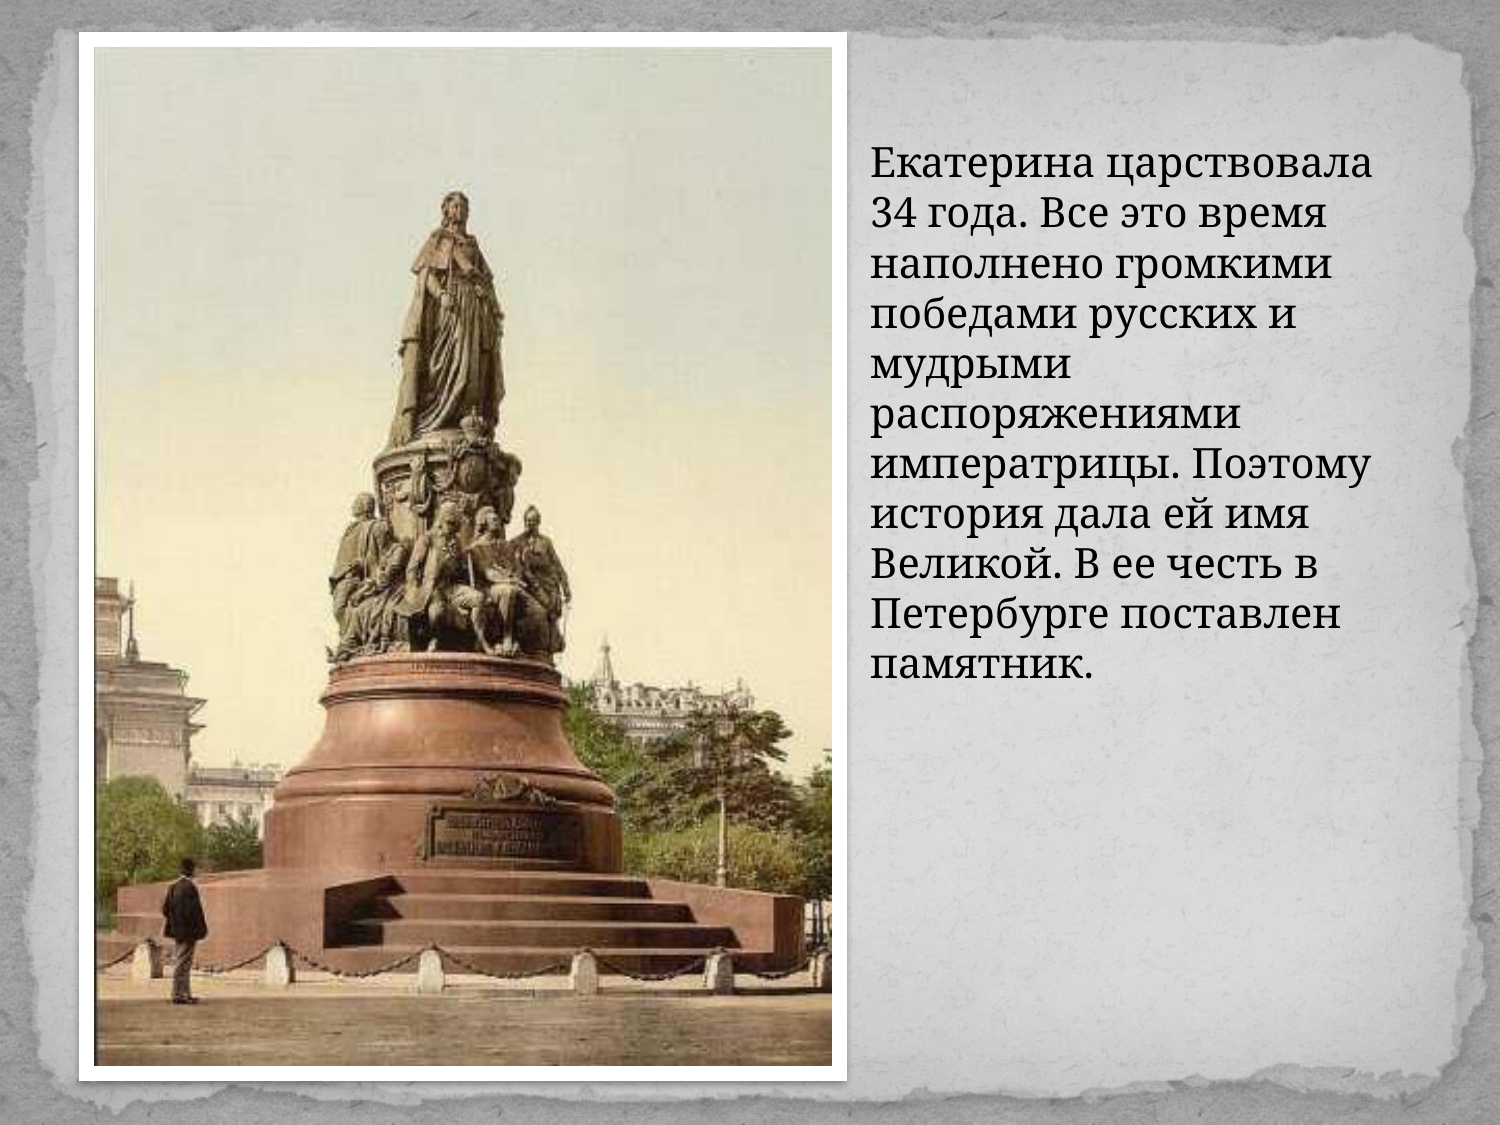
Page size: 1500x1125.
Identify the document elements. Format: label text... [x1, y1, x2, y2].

picture [94, 47, 832, 1066]
text_box Екатерина царствовала 34 года. Все это время наполнено громкими победами русских и мудрыми распоряжениями императрицы. Поэтому история дала ей имя Великой. В ее честь в Петербурге поставлен памятник. [855, 128, 1418, 694]
